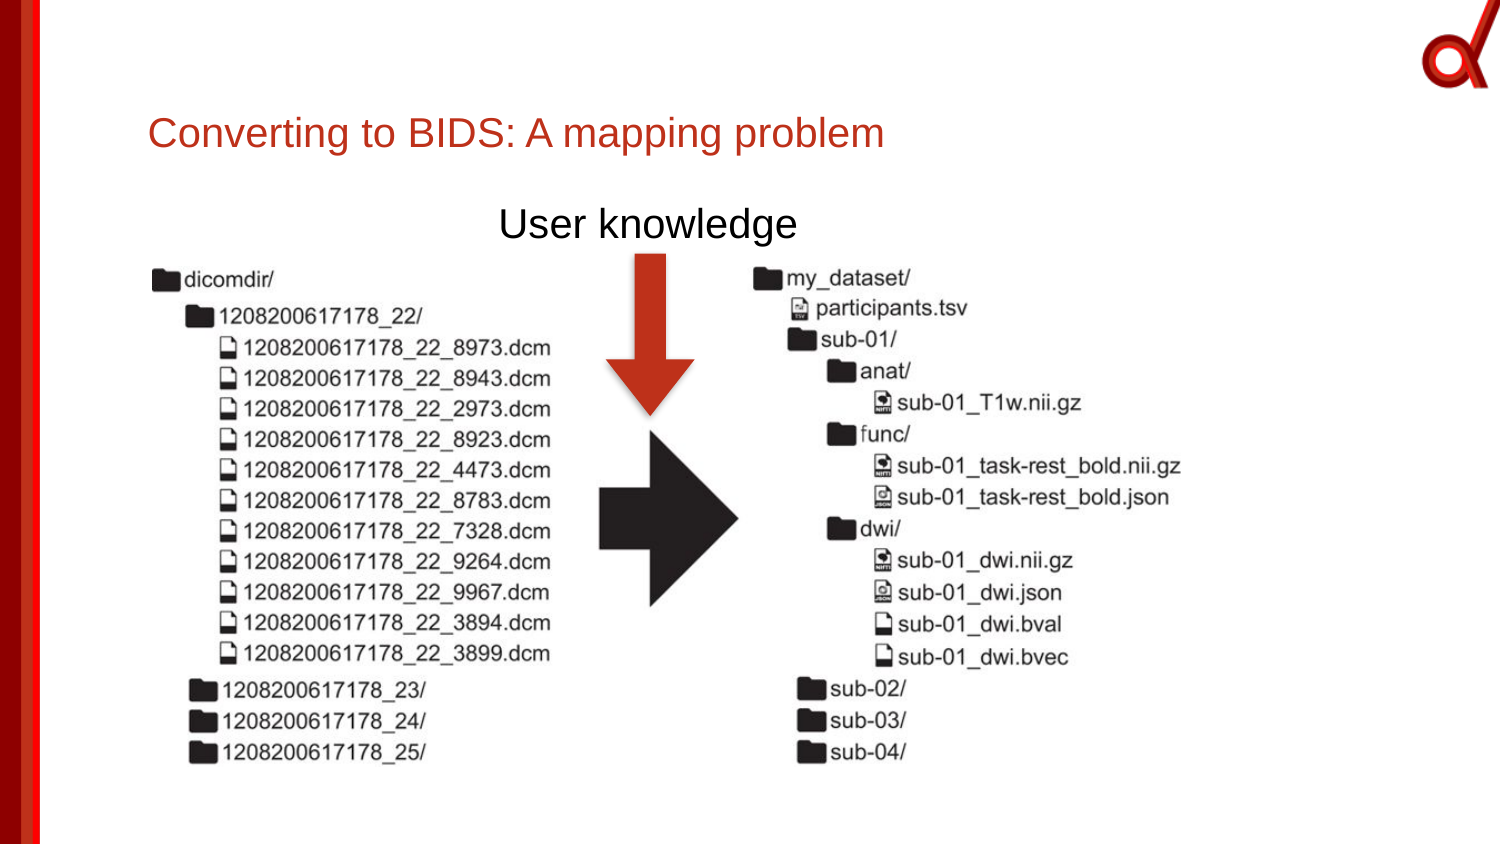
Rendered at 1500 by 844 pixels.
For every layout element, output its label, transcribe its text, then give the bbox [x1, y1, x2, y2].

list Converting to BIDS: A mapping problem [147, 106, 1388, 157]
text_box User knowledge [498, 182, 805, 262]
picture [152, 265, 1182, 768]
text_box [633, 252, 667, 264]
